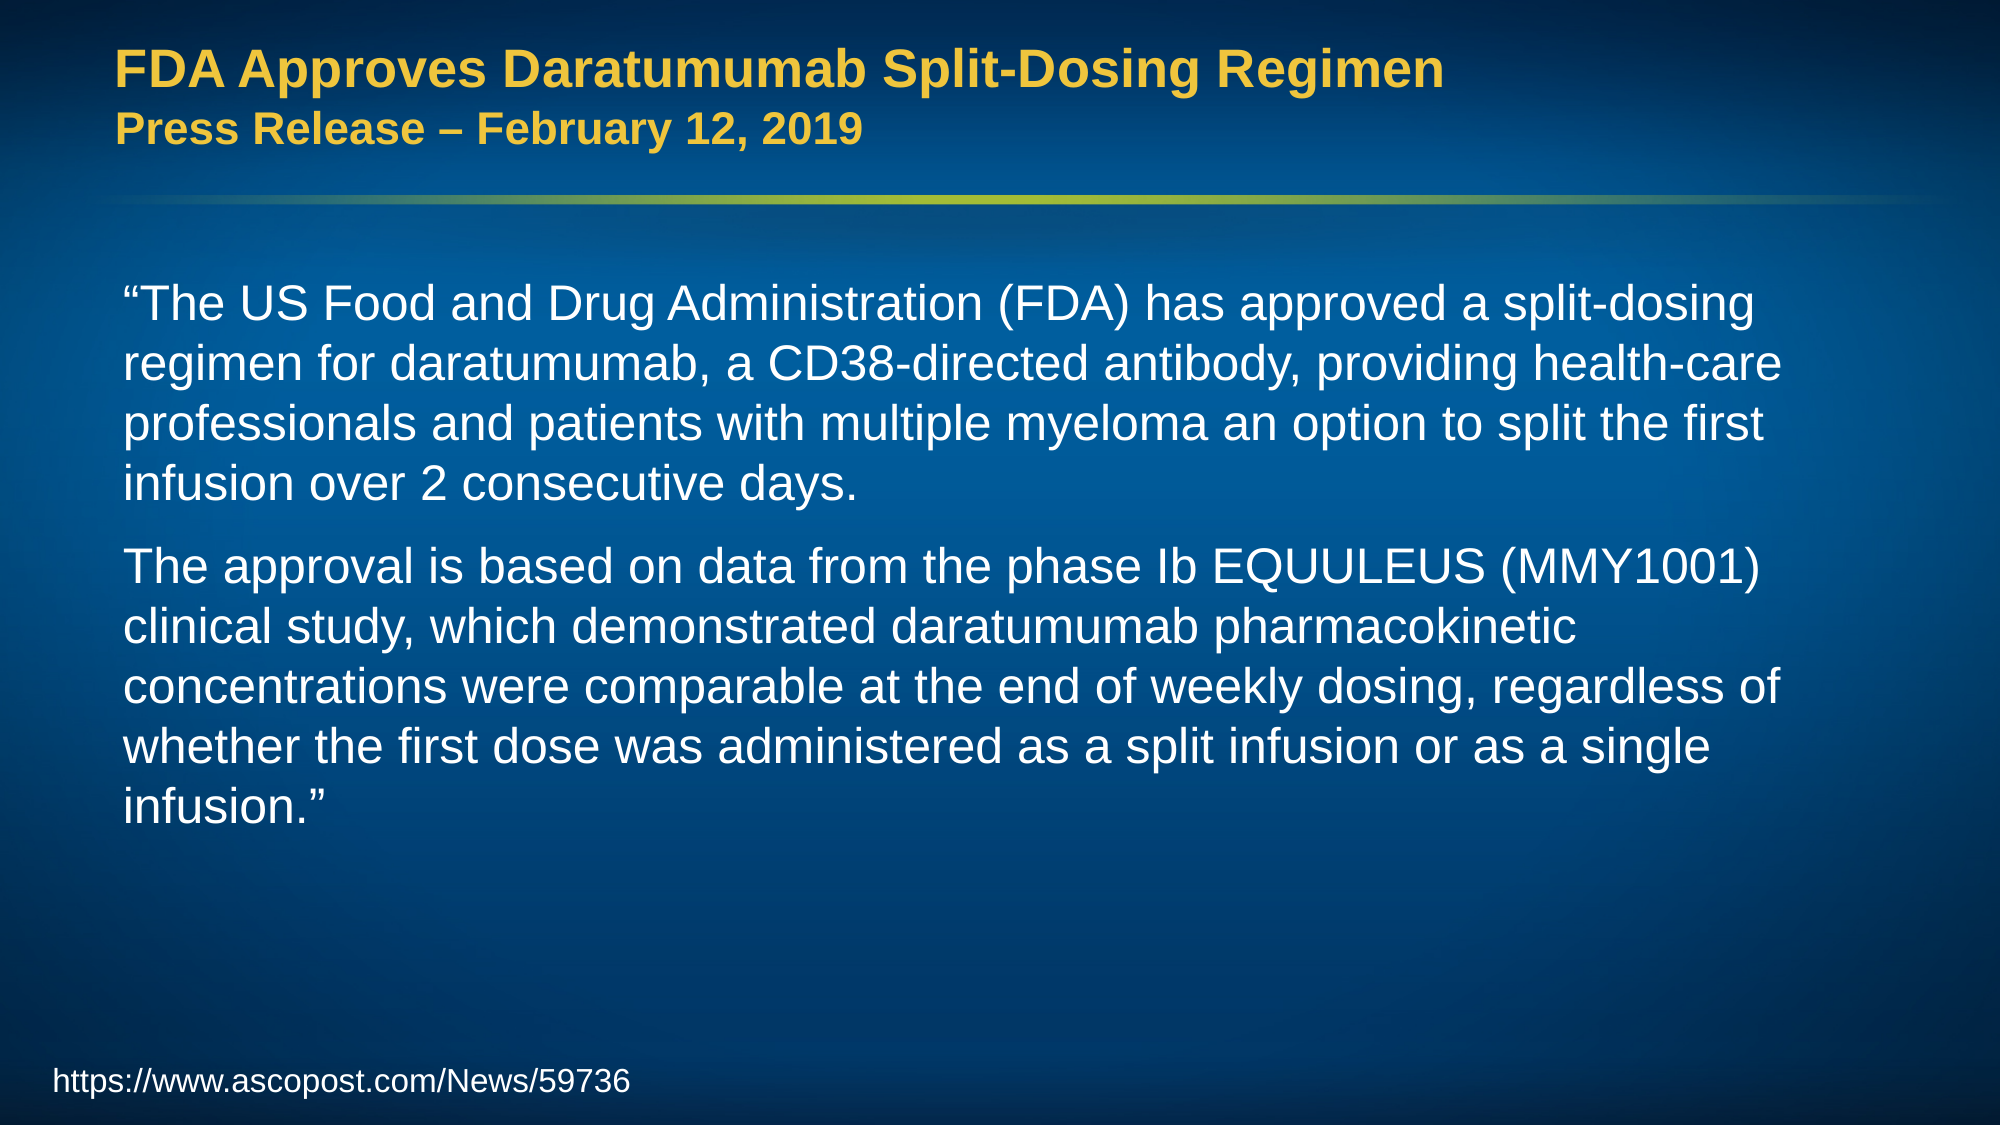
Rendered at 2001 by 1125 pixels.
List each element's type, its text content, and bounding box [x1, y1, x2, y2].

list “The US Food and Drug Administration (FDA) has approved a split-dosing regimen for daratumumab, a CD38-directed antibody, providing health-care professionals and patients with multiple myeloma an option to split the first infusion over 2 consecutive days. The approval is based on data from the phase Ib EQUULEUS (MMY1001) clinical study, which demonstrated daratumumab pharmacokinetic concentrations were comparable at the end of weekly dosing, regardless of whether the first dose was administered as a split infusion or as a single infusion.” [107, 262, 1808, 940]
picture [0, 0, 2000, 1125]
text_box https://www.ascopost.com/News/59736 [37, 1051, 1963, 1107]
title FDA Approves Daratumumab Split-Dosing Regimen Press Release – February 12, 2019 [99, 0, 1900, 188]
